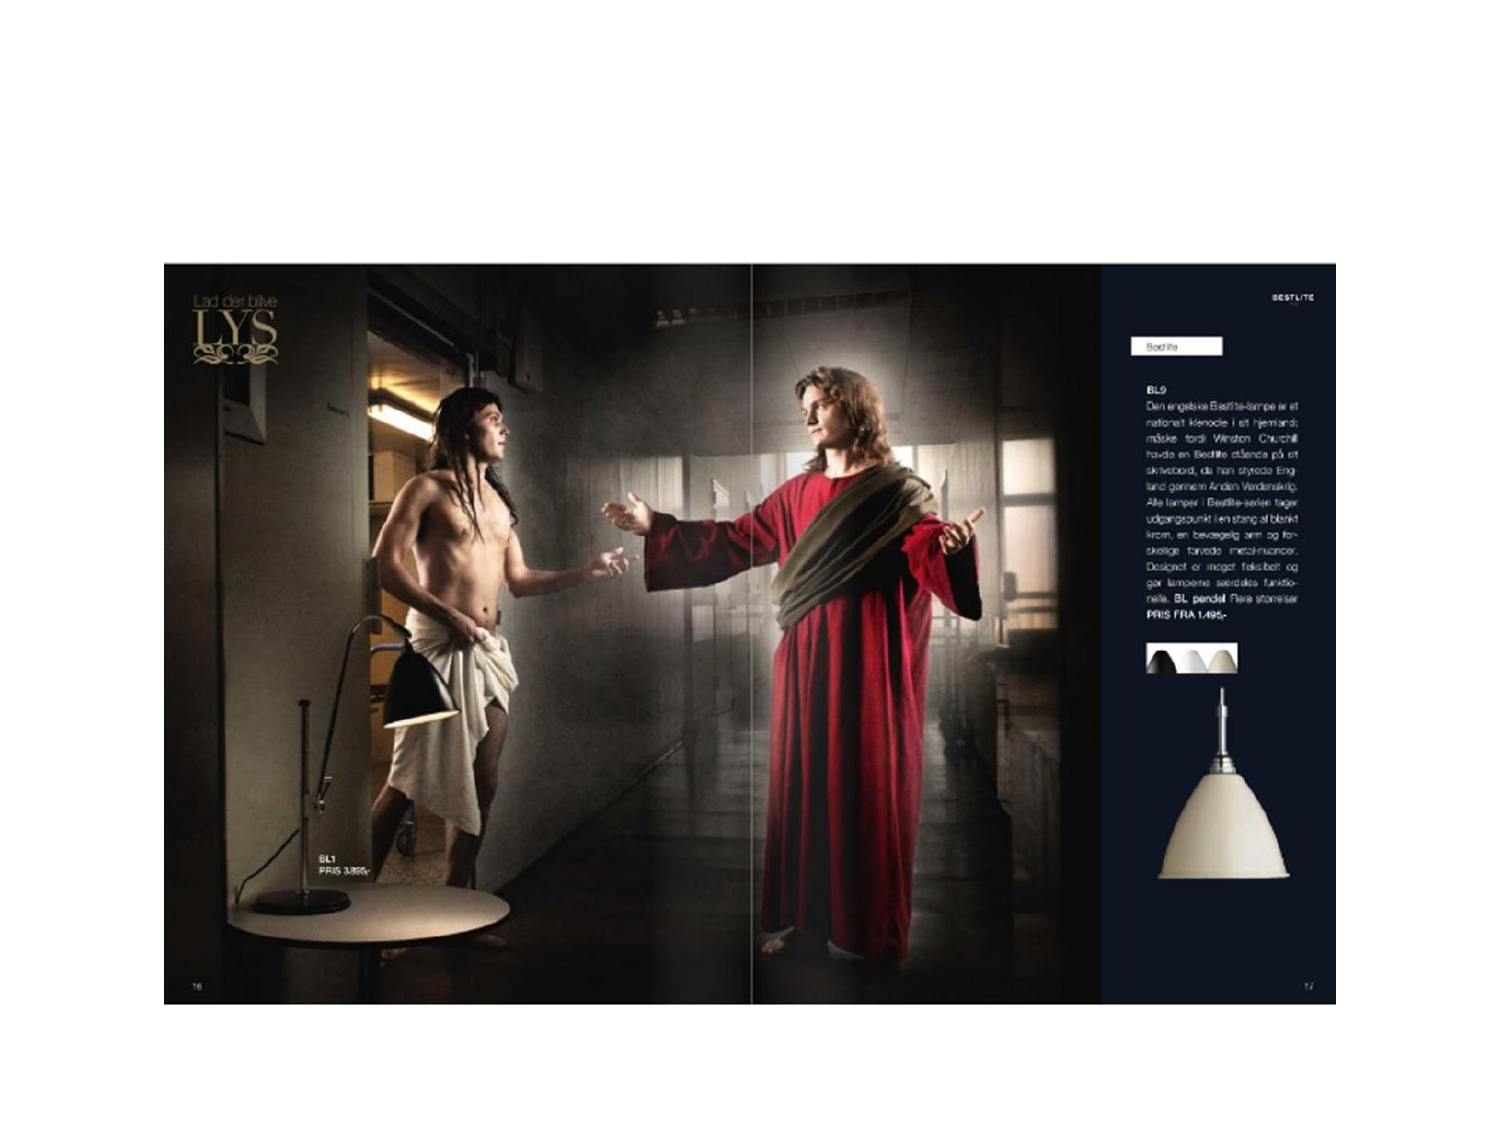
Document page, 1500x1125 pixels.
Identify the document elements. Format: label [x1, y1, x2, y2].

list [74, 262, 1426, 1006]
